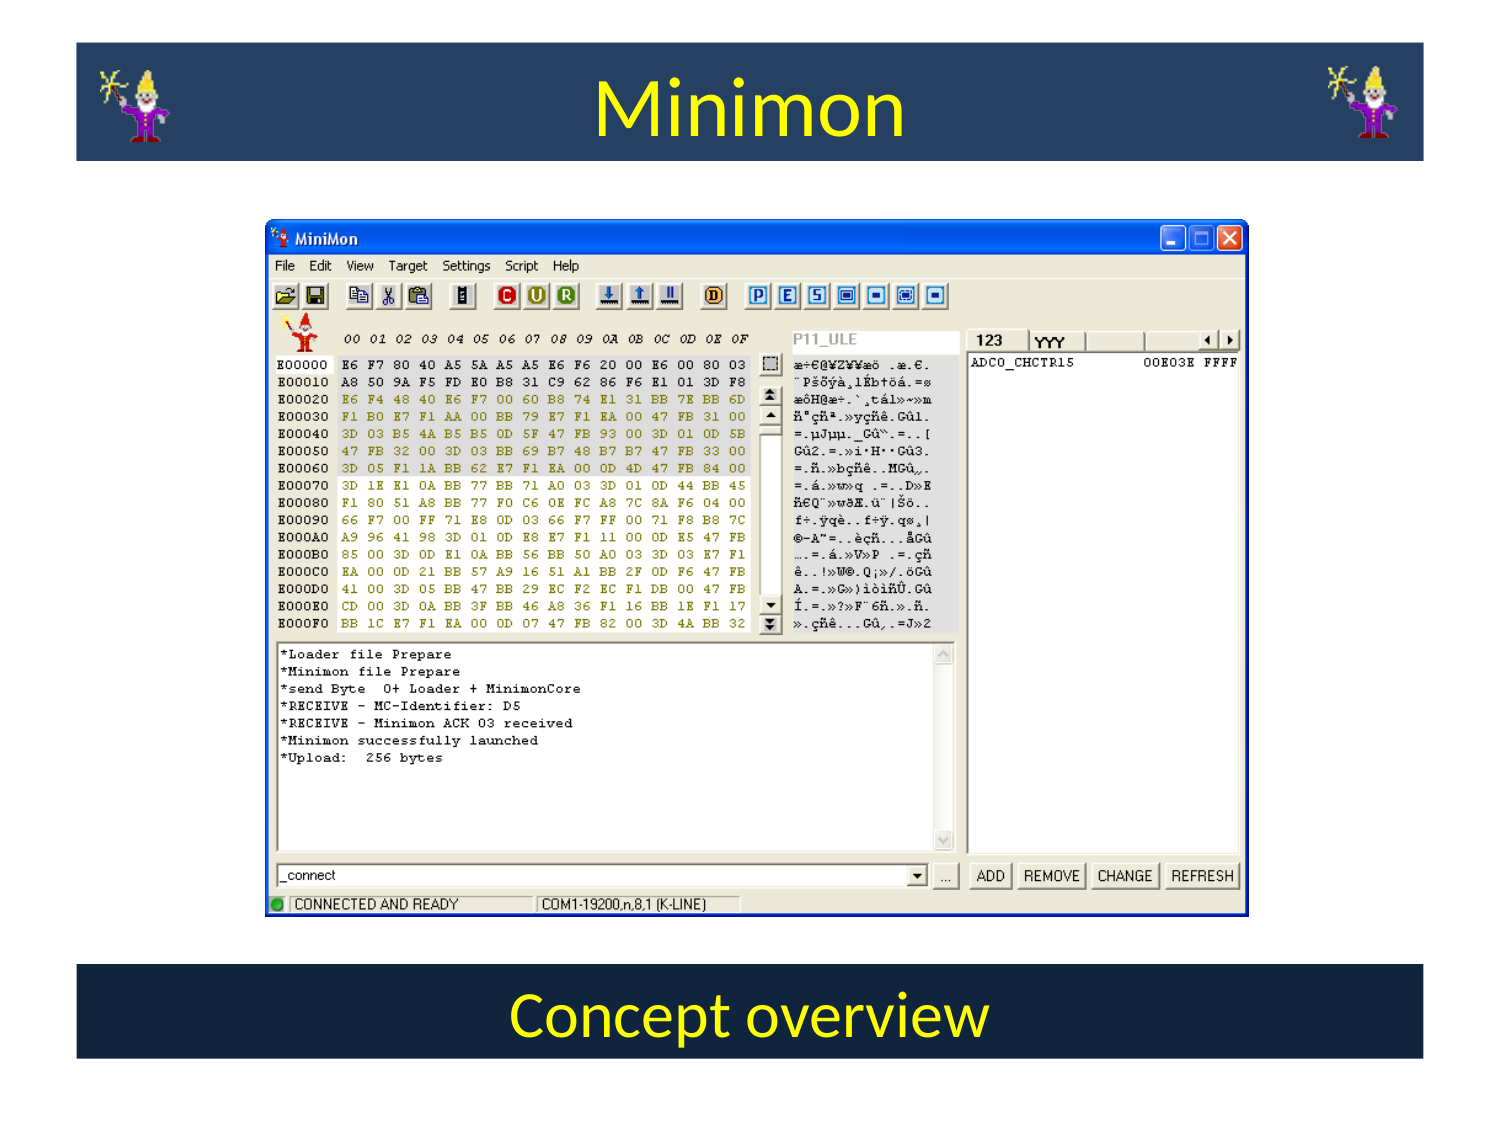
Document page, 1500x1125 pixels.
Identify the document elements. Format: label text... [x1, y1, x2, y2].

picture [1328, 66, 1400, 138]
title Minimon [76, 42, 1424, 161]
subtitle Concept overview [76, 964, 1424, 1059]
picture [100, 70, 172, 142]
picture [265, 219, 1250, 918]
